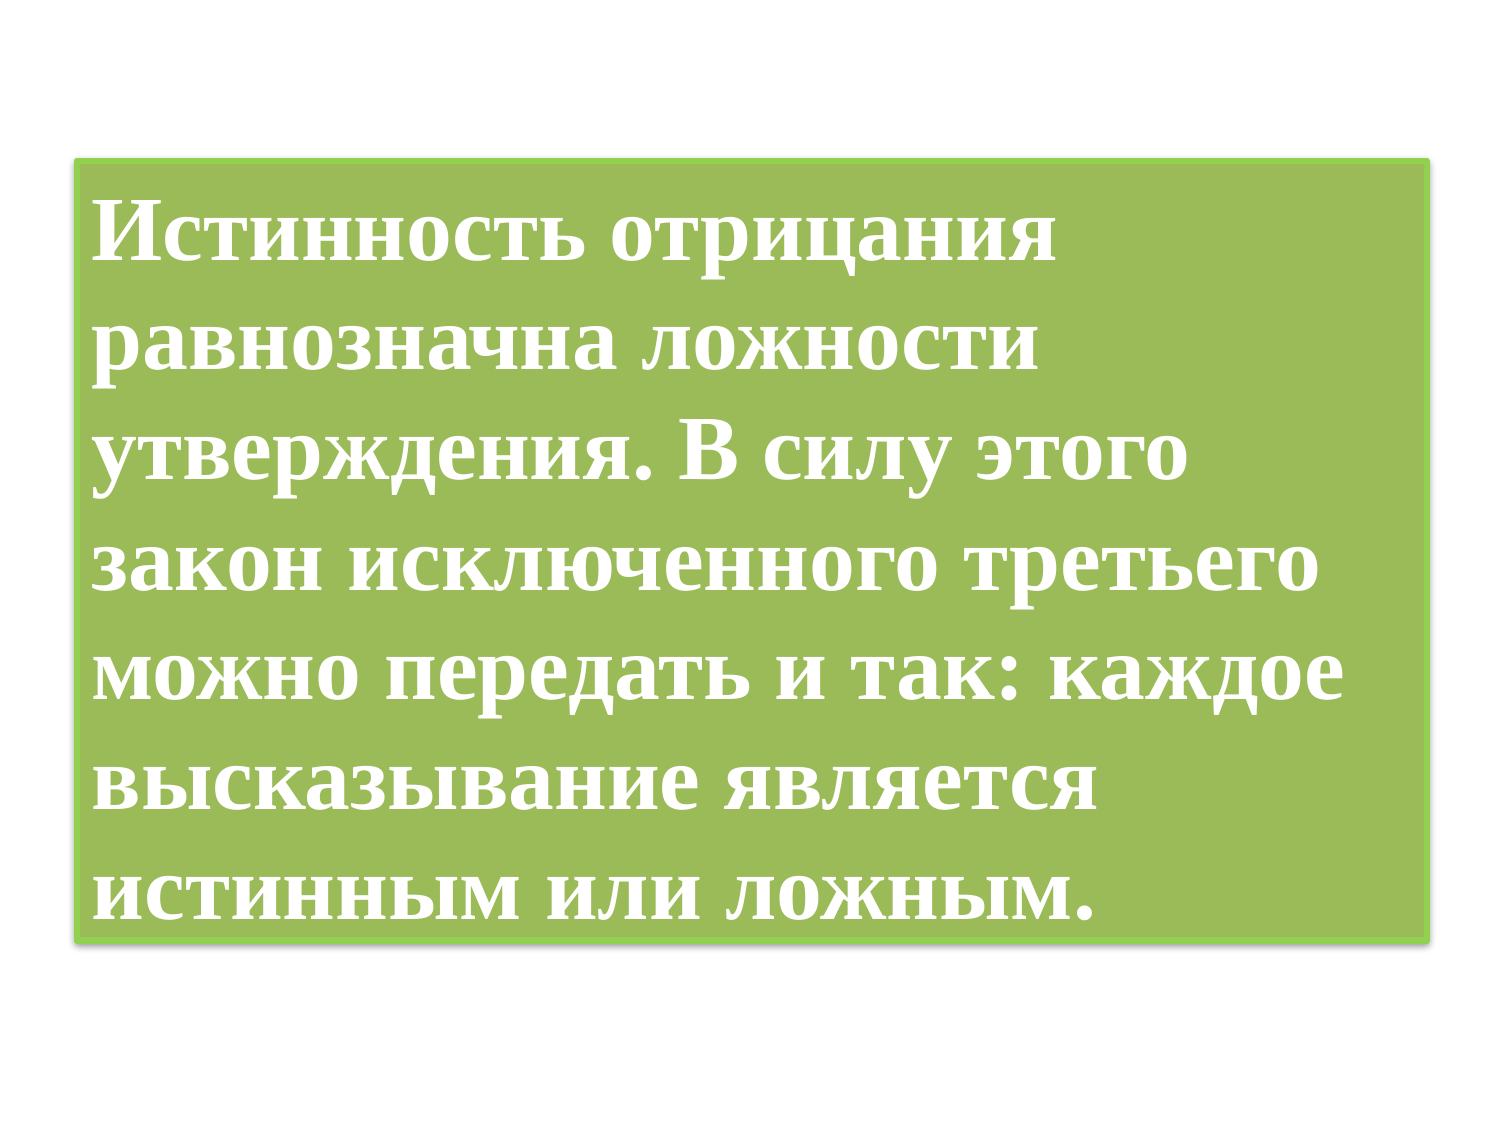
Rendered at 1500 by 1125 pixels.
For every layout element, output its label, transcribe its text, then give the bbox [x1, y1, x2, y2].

list Истинность отрицания равнозначна ложности утверждения. В силу этого закон исключенного третьего можно передать и так: каждое высказывание является истинным или ложным. [74, 158, 1430, 944]
